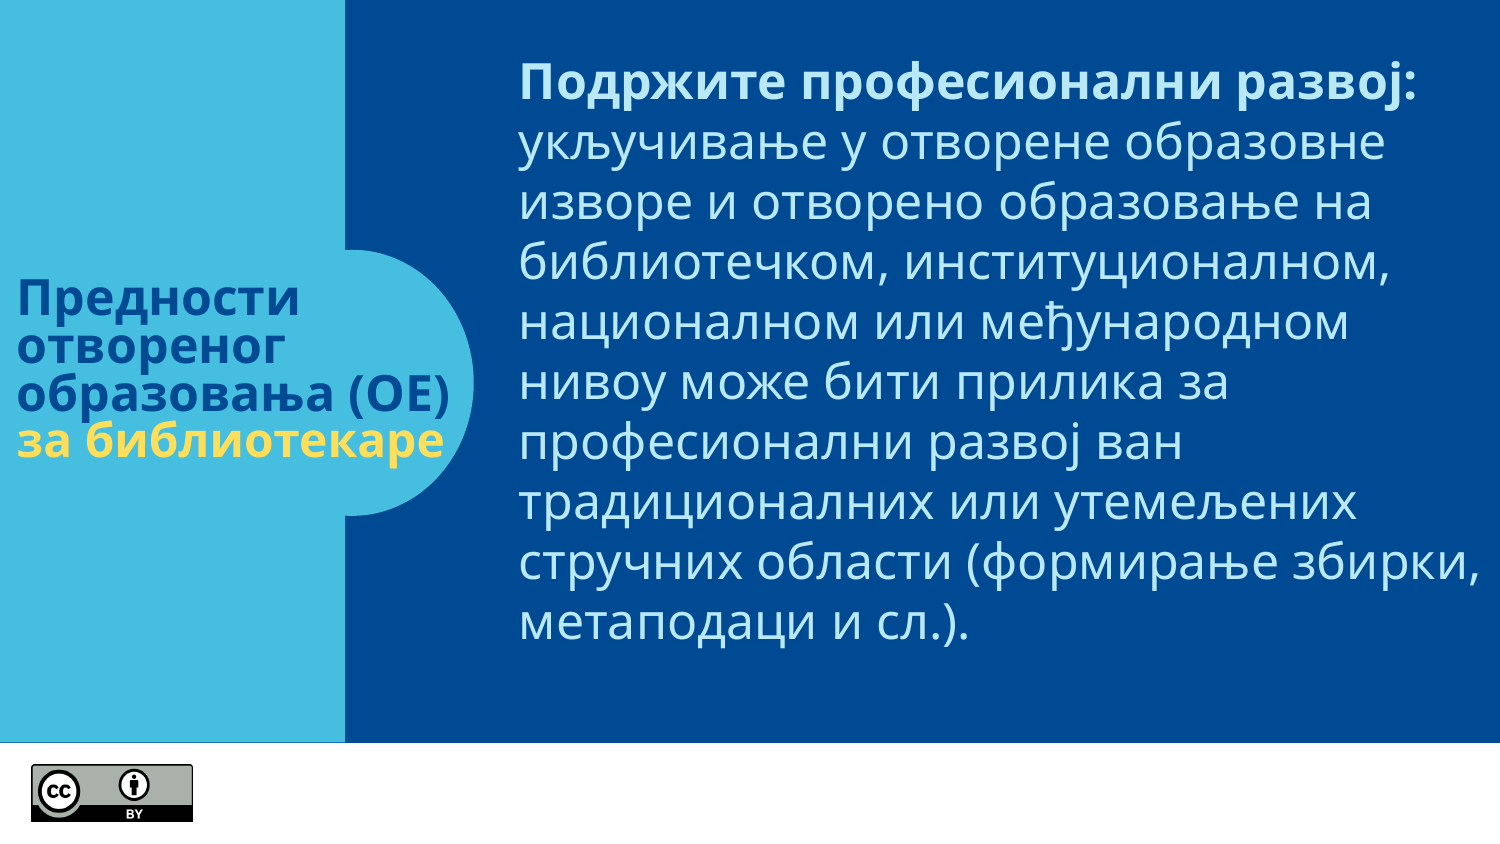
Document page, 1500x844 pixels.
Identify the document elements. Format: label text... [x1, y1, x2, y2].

text_box [272, 483, 433, 516]
text_box [0, 0, 346, 742]
text_box [0, 750, 1500, 844]
text_box [301, 249, 404, 262]
text_box Предности отвореног образовања (ОЕ) за библиотекаре [1, 262, 488, 483]
picture [31, 764, 193, 822]
text_box Подржите професионални развој: укључивање у отворене образовне изворе и отворено образовање на библиотечком, институционалном, националном или међународном нивоу може бити прилика за професионални развој ван традиционалних или утемељених стручних области (формирање збирки, метаподаци и сл.). [503, 34, 1500, 725]
